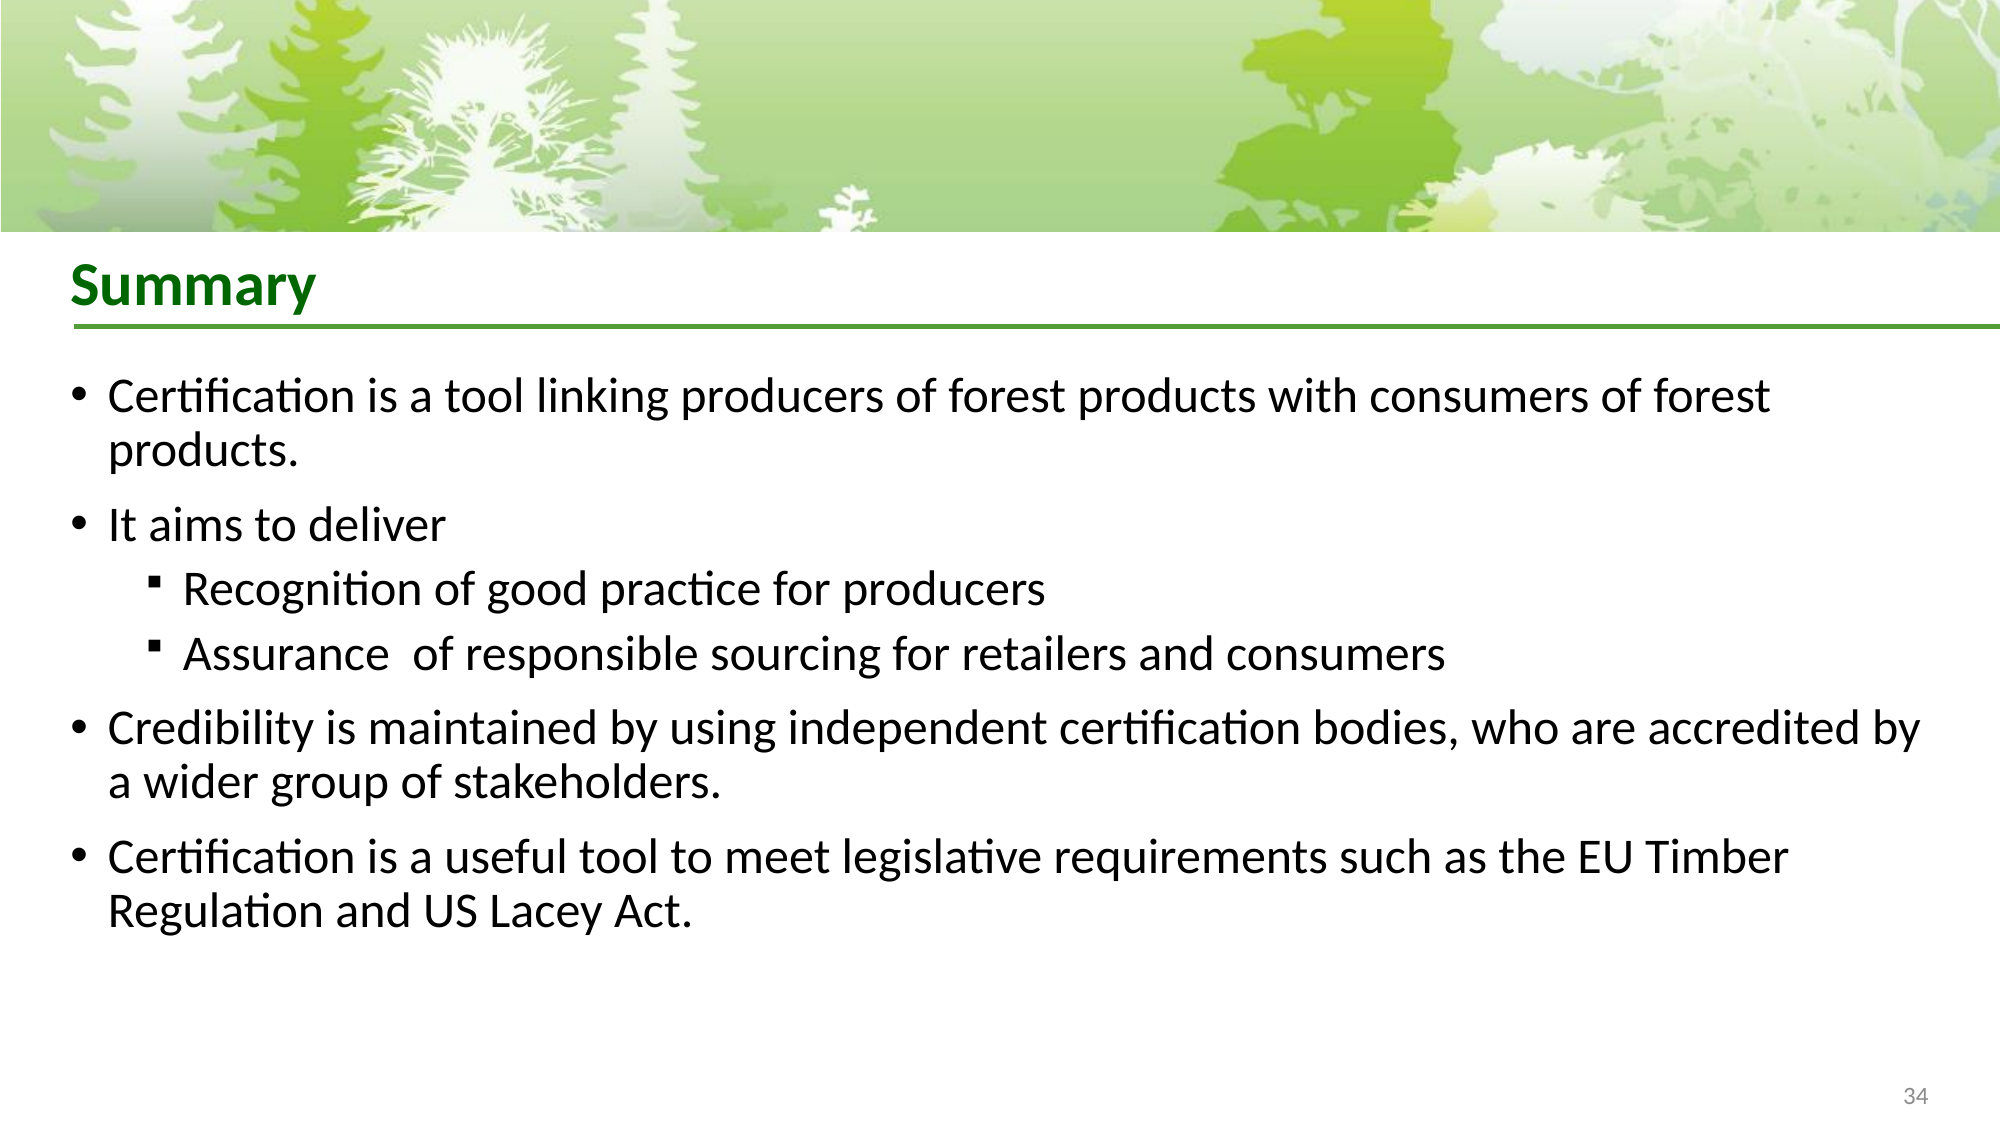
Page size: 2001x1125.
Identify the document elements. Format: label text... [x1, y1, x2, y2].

list Certification is a tool linking producers of forest products with consumers of forest products. It aims to deliver Recognition of good practice for producers Assurance of responsible sourcing for retailers and consumers Credibility is maintained by using independent certification bodies, who are accredited by a wider group of stakeholders. Certification is a useful tool to meet legislative requirements such as the EU Timber Regulation and US Lacey Act. [55, 362, 1940, 1105]
picture [0, 0, 2000, 232]
slide_number 34 [1493, 1065, 1944, 1125]
title Summary [55, 191, 1406, 362]
